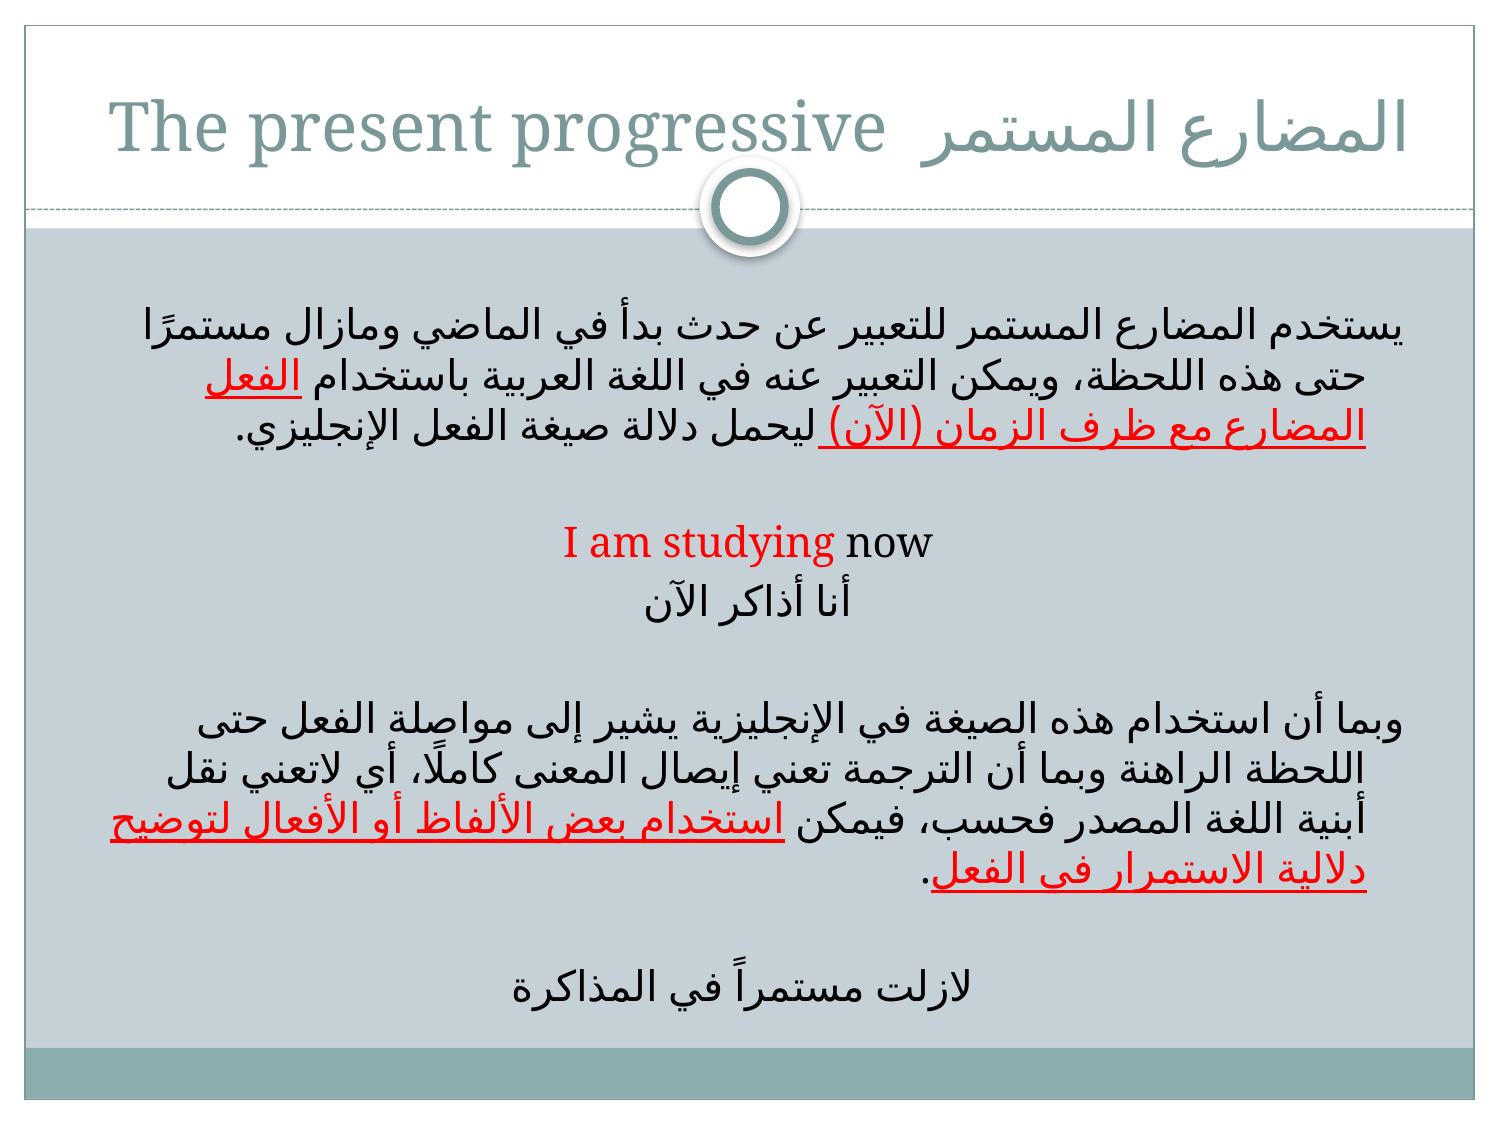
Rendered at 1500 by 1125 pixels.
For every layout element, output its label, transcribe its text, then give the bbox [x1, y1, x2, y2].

title The present progressive المضارع المستمر [88, 54, 1431, 173]
list يستخدم المضارع المستمر للتعبير عن حدث بدأ في الماضي ومازال مستمرًا حتى هذه اللحظة، ويمكن التعبير عنه في اللغة العربية باستخدام الفعل المضارع مع ظرف الزمان (الآن) ليحمل دلالة صيغة الفعل الإنجليزي. I am studying now أنا أذاكر الآن وبما أن استخدام هذه الصيغة في الإنجليزية يشير إلى مواصلة الفعل حتى اللحظة الراهنة وبما أن الترجمة تعني إيصال المعنى كاملًا، أي لاتعني نقل أبنية اللغة المصدر فحسب، فيمكن استخدام بعض الألفاظ أو الأفعال لتوضيح دلالية الاستمرار في الفعل. لازلت مستمراً في المذاكرة [76, 290, 1420, 1027]
